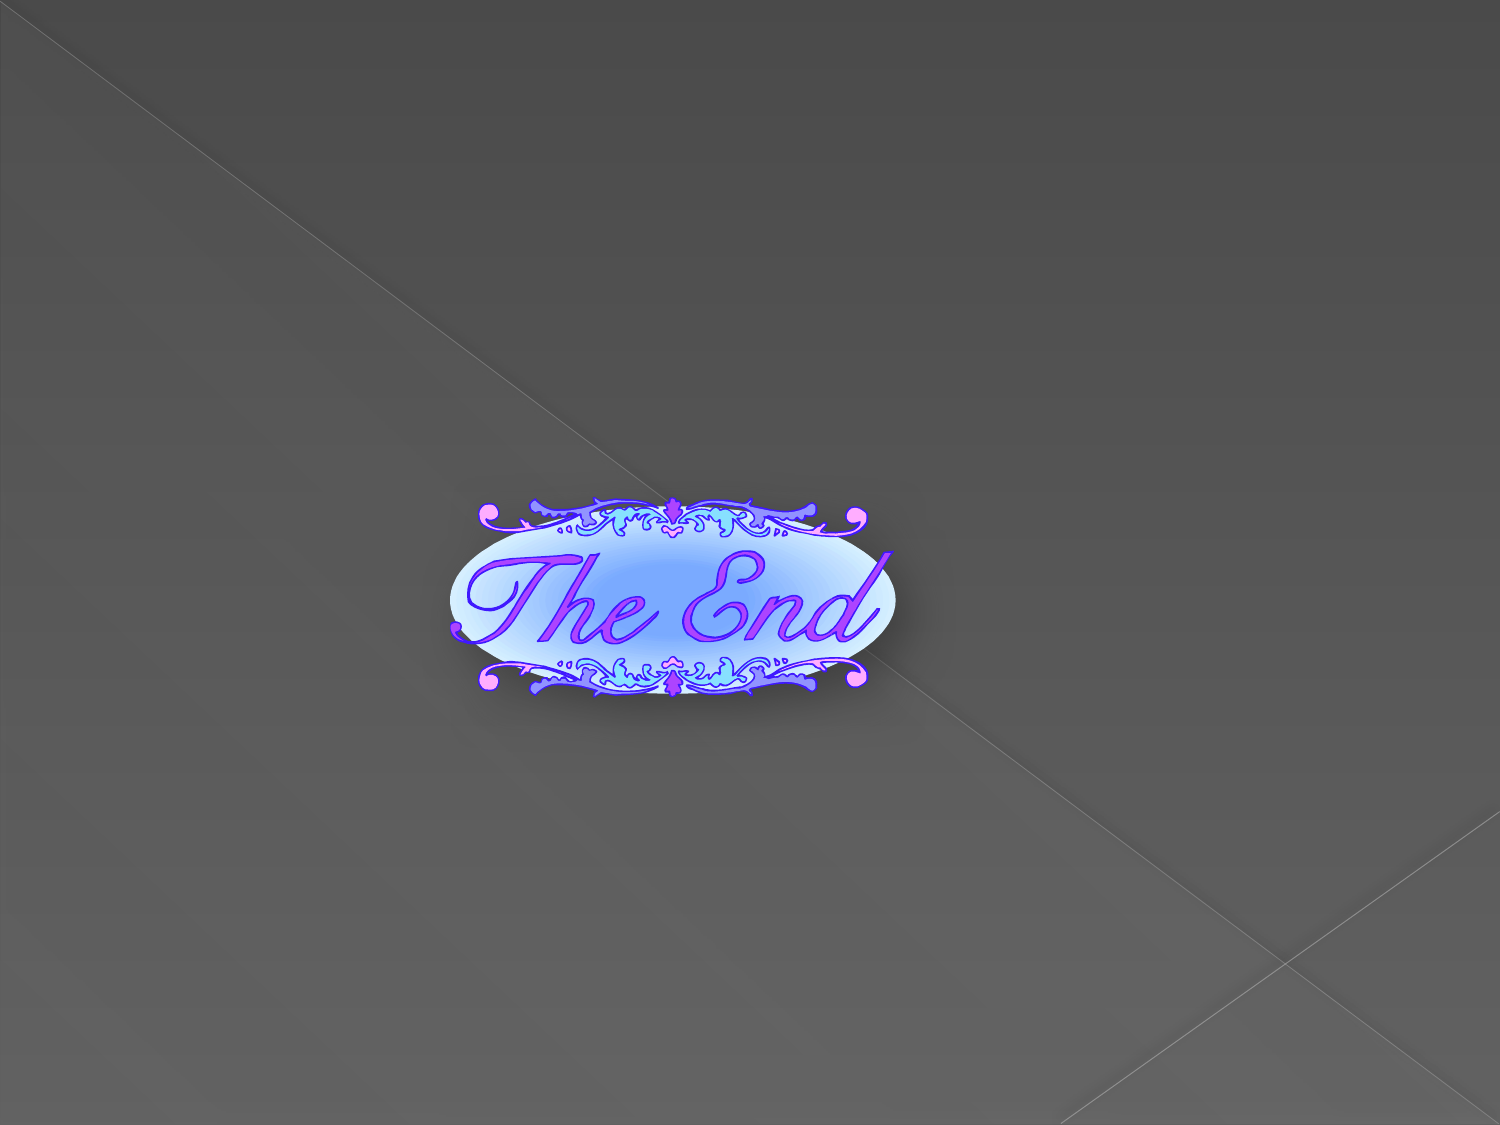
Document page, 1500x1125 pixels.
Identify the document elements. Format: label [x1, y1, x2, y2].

picture [449, 496, 896, 698]
